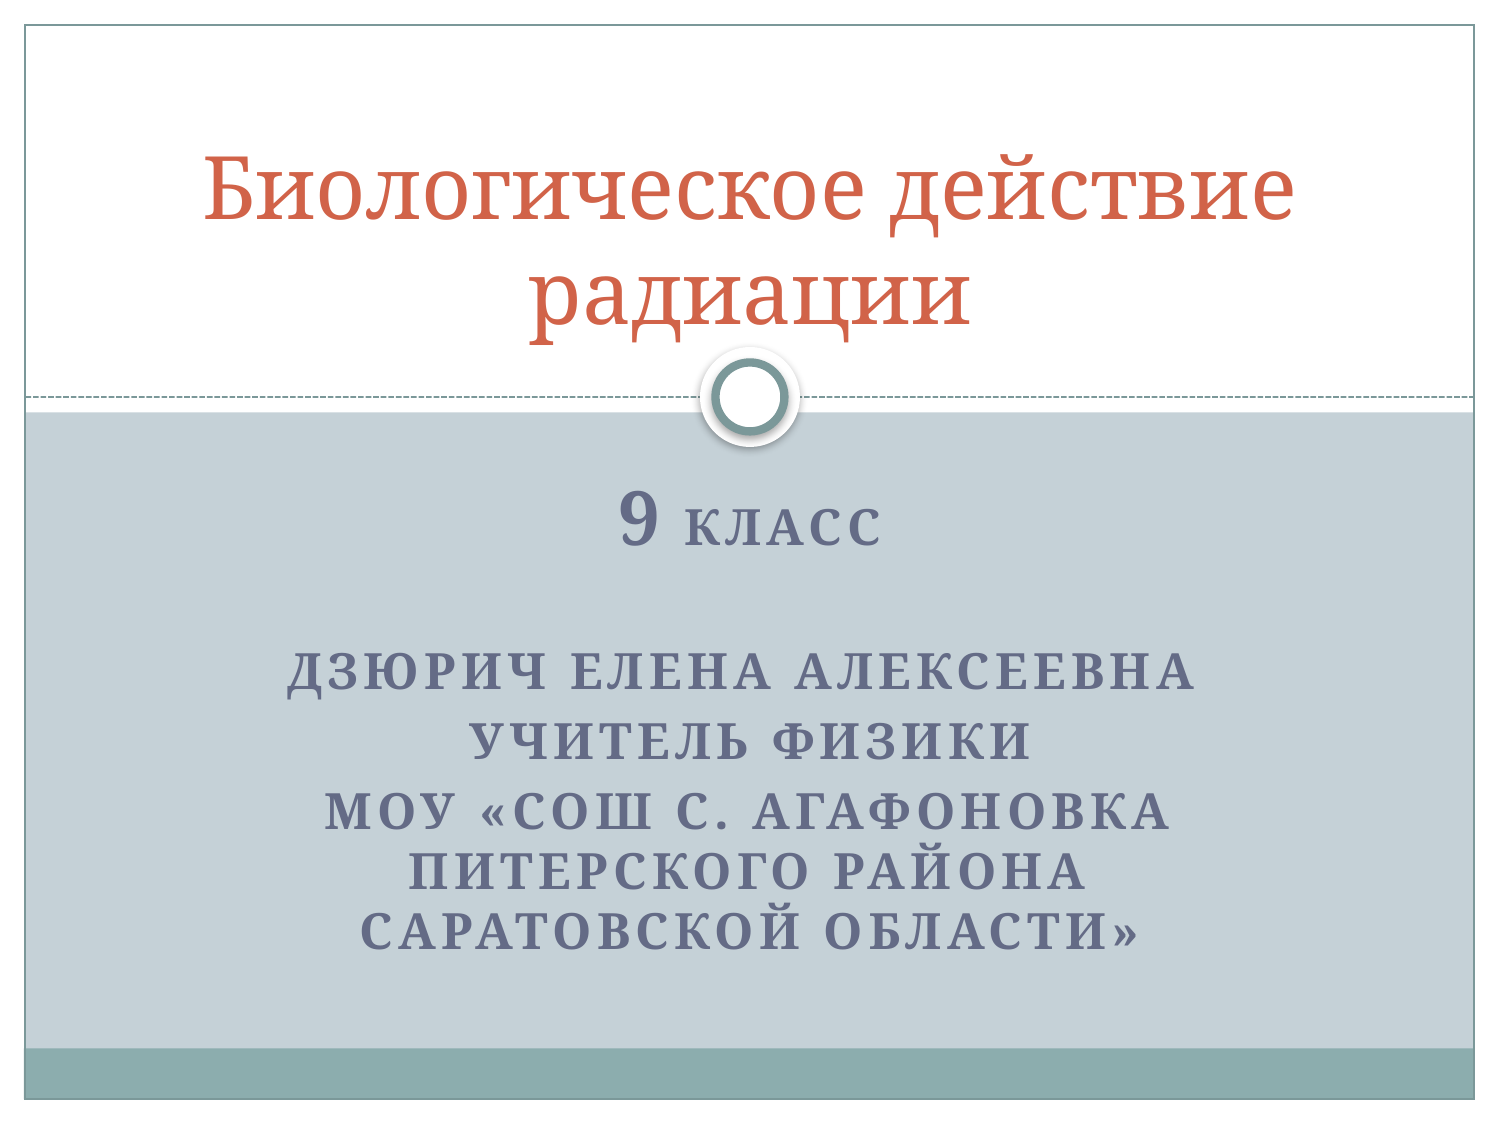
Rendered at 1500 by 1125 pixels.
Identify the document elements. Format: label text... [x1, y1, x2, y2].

subtitle 9 класс Дзюрич Елена Алексеевна учитель физики МОУ «СОШ с. Агафоновка Питерского района Саратовской области» [225, 462, 1275, 973]
title Биологическое действие радиации [112, 62, 1388, 350]
